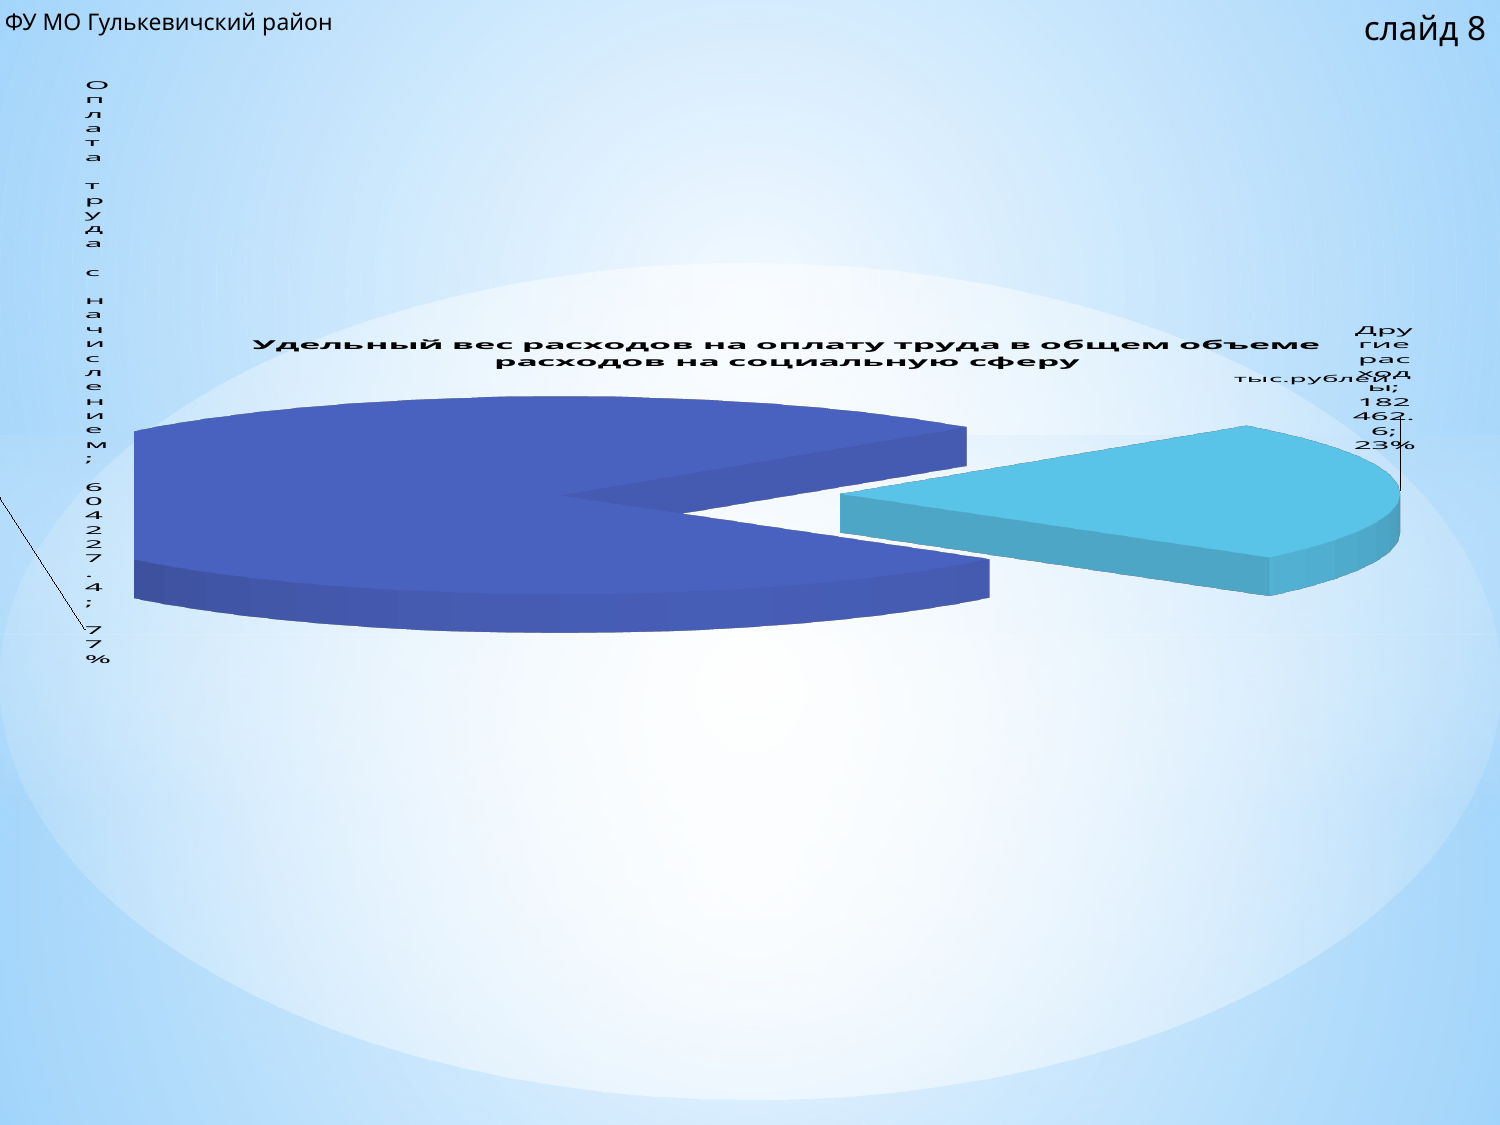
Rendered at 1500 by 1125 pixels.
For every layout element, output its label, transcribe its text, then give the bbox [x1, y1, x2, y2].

chart [0, 77, 1500, 1125]
text_box слайд 8 [1348, 0, 1500, 55]
text_box ФУ МО Гулькевичский район [0, 0, 348, 43]
